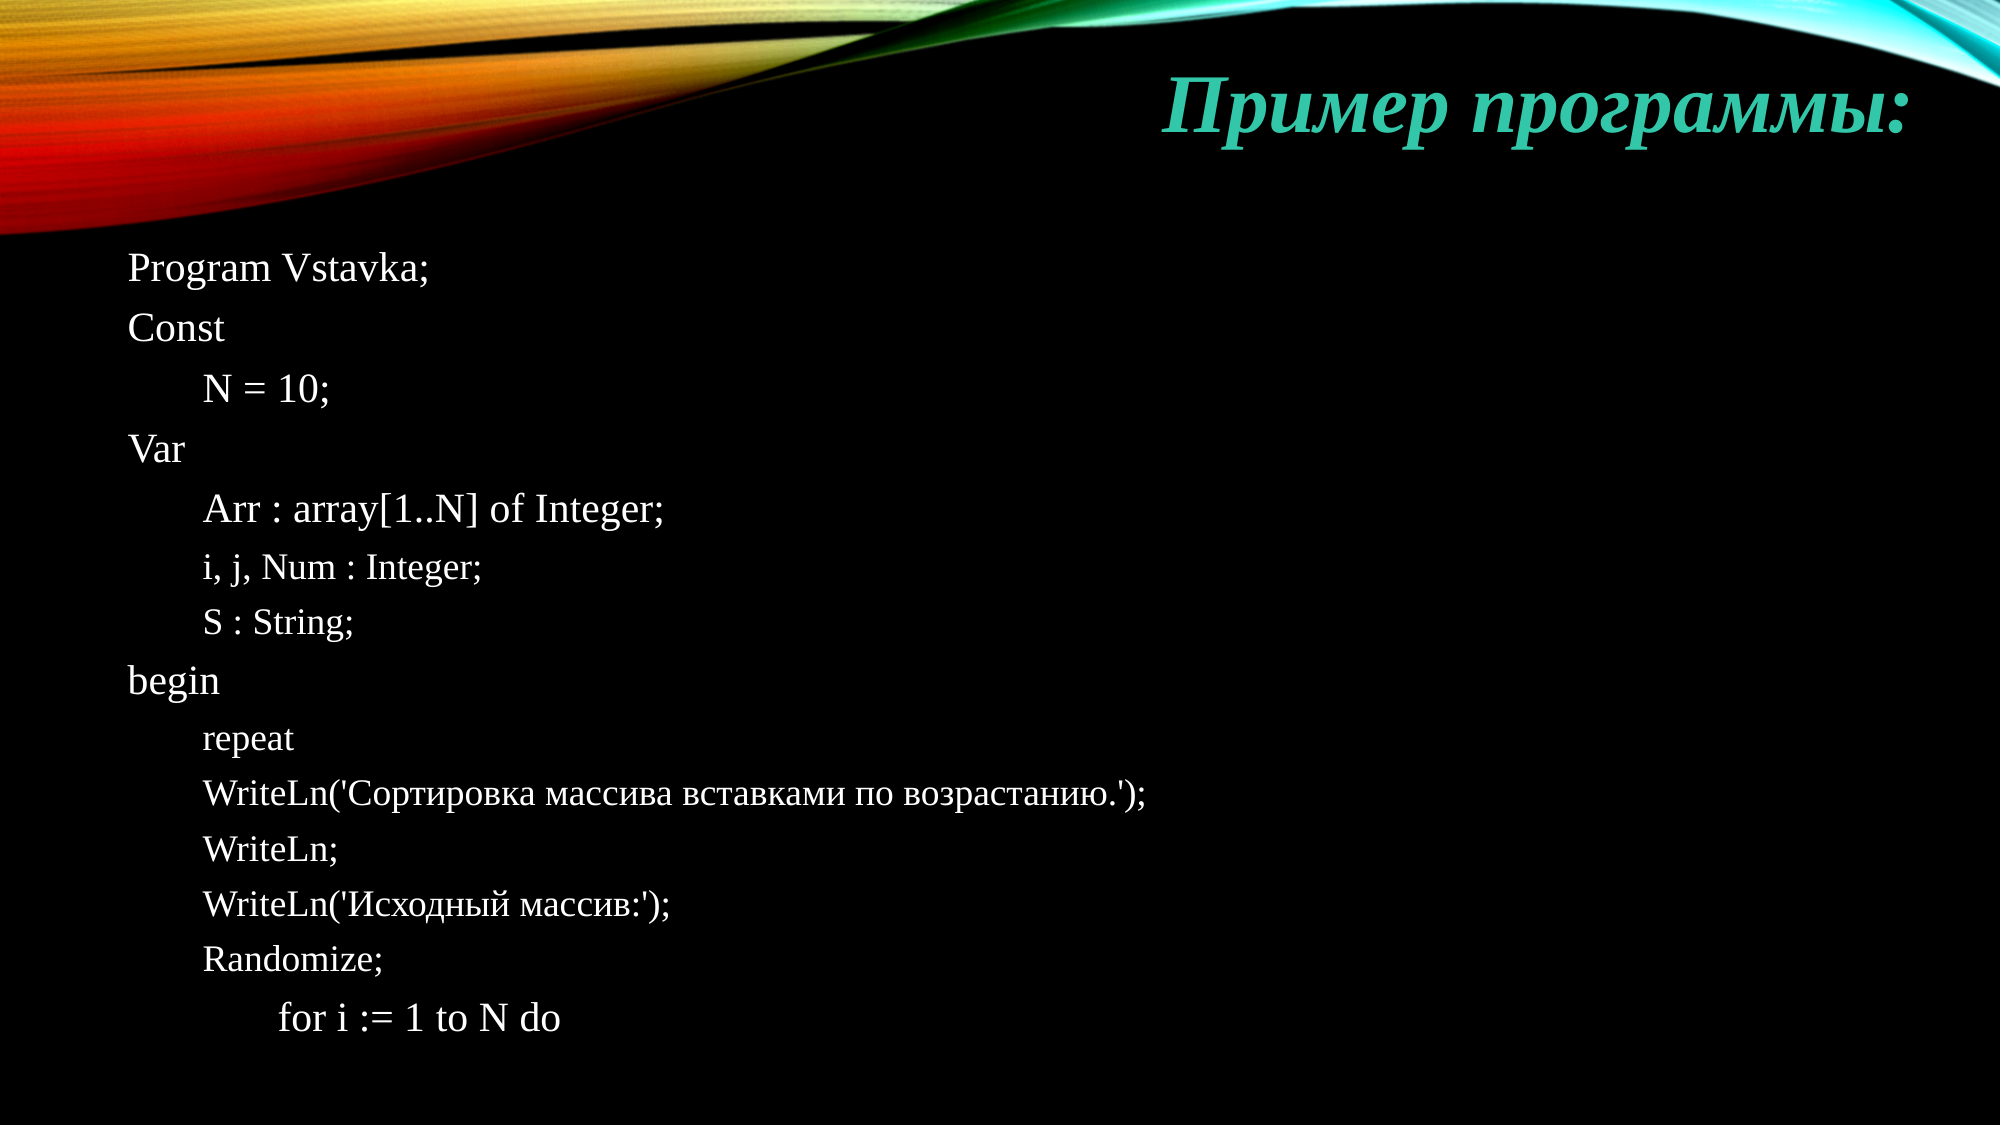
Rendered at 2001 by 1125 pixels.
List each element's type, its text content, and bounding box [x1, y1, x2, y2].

picture [0, 0, 2000, 237]
title Пример программы: [517, 0, 1931, 213]
list Program Vstavka; Const N = 10; Var Arr : array[1..N] of Integer; i, j, Num : Integer; S : String; begin repeat WriteLn('Сортировка массива вставками по возрастанию.'); WriteLn; WriteLn('Исходный массив:'); Randomize; for i := 1 to N do [112, 232, 1888, 1082]
